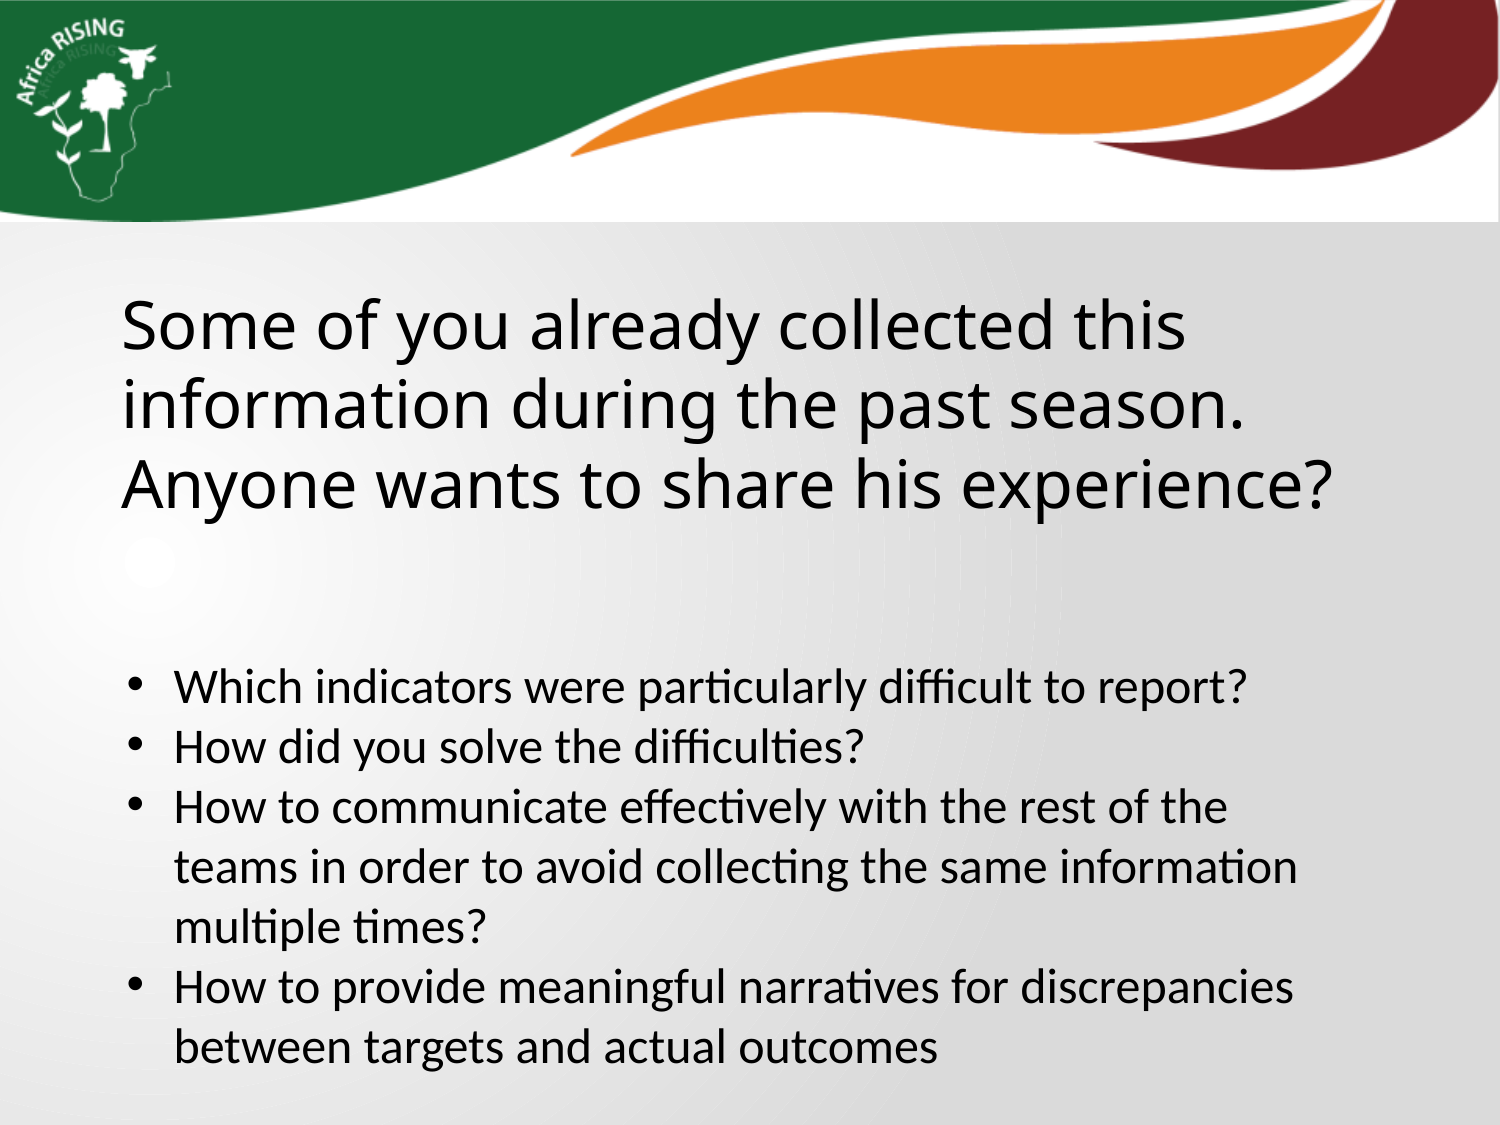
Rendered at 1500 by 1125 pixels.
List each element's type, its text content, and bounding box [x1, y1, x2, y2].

text_box Which indicators were particularly difficult to report? How did you solve the difficulties? How to communicate effectively with the rest of the teams in order to avoid collecting the same information multiple times? How to provide meaningful narratives for discrepancies between targets and actual outcomes [111, 645, 1338, 1125]
picture [0, 0, 1499, 222]
list Some of you already collected this information during the past season. Anyone wants to share his experience? [87, 275, 1363, 413]
